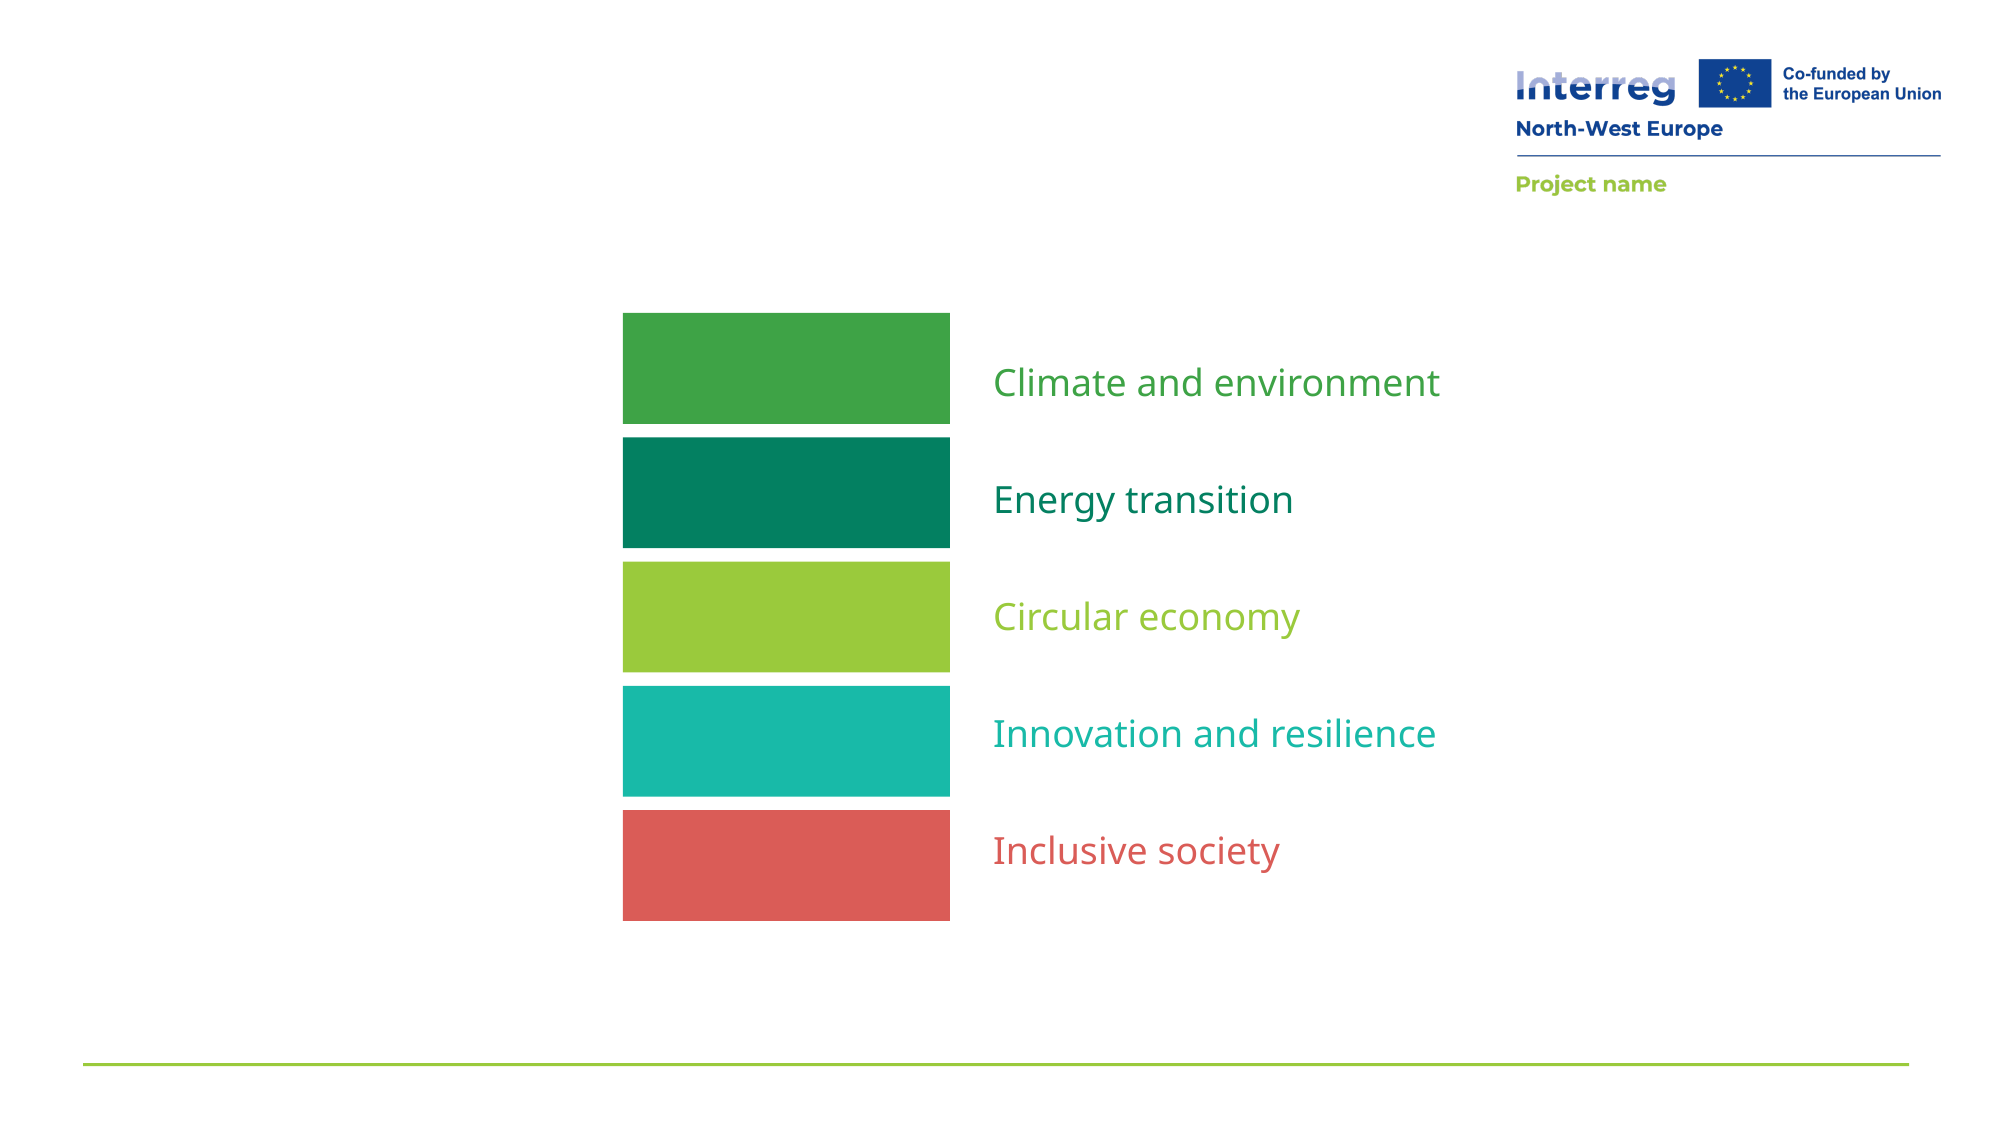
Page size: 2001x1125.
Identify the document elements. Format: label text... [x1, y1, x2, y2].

text_box [622, 810, 950, 921]
text_box Climate and environment Energy transition Circular economy Innovation and resilience Inclusive society [978, 338, 1507, 880]
text_box [622, 312, 950, 424]
picture [1458, 0, 2000, 251]
text_box [622, 561, 950, 673]
text_box [622, 685, 950, 797]
text_box [622, 437, 950, 549]
